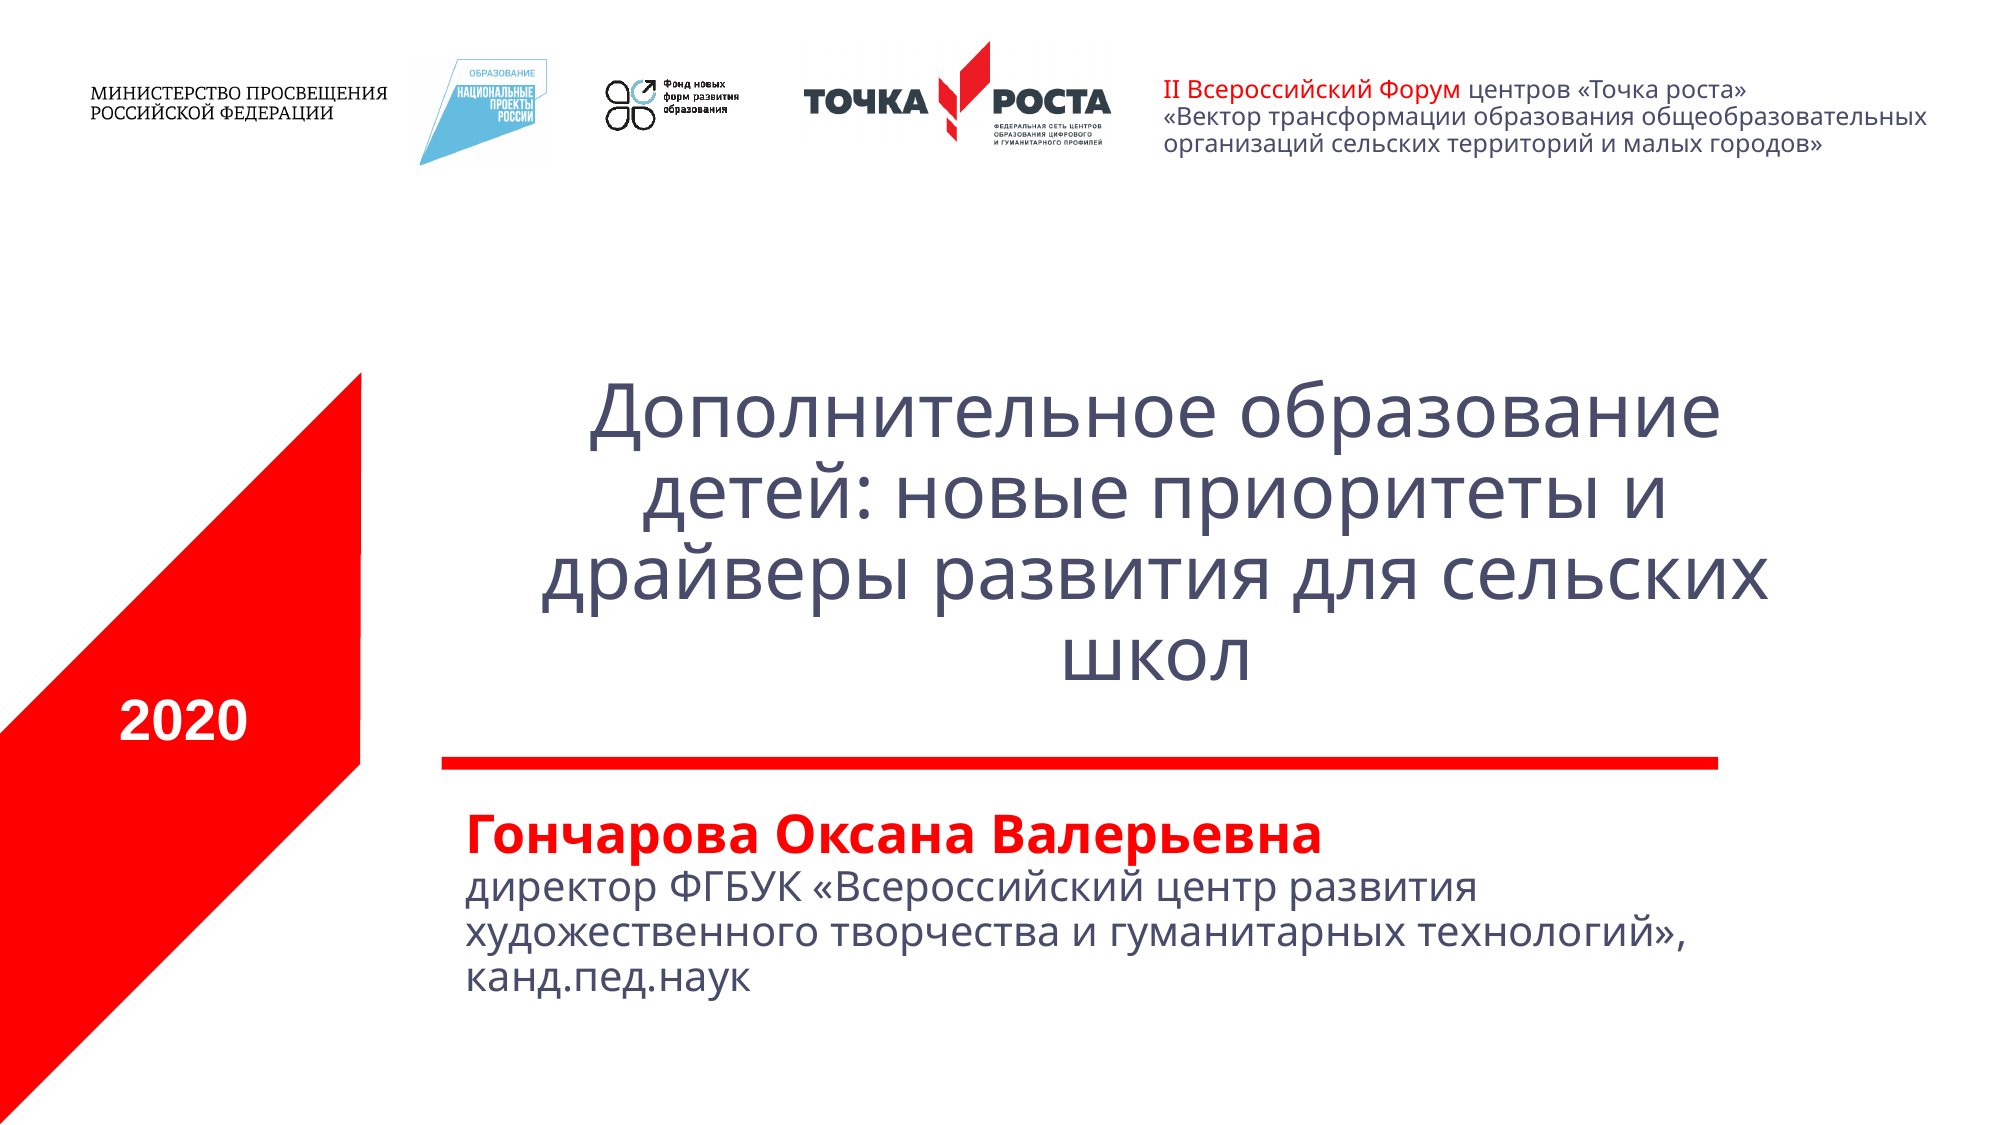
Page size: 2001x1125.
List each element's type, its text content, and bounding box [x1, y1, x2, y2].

text_box Дополнительное образование детей: новые приоритеты и драйверы развития для сельских школ [496, 312, 1818, 757]
picture [83, 79, 392, 126]
text_box 2020 [111, 636, 392, 757]
picture [603, 74, 741, 134]
text_box Гончарова Оксана Валерьевна директор ФГБУК «Всероссийский центр развития художественного творчества и гуманитарных технологий», канд.пед.наук [458, 803, 1719, 1028]
picture [413, 56, 549, 169]
picture [795, 33, 1120, 151]
text_box [439, 755, 1720, 772]
text_box II Всероссийский Форум центров «Точка роста» «Вектор трансформации образования общеобразовательных организаций сельских территорий и малых городов» [1156, 73, 1951, 185]
